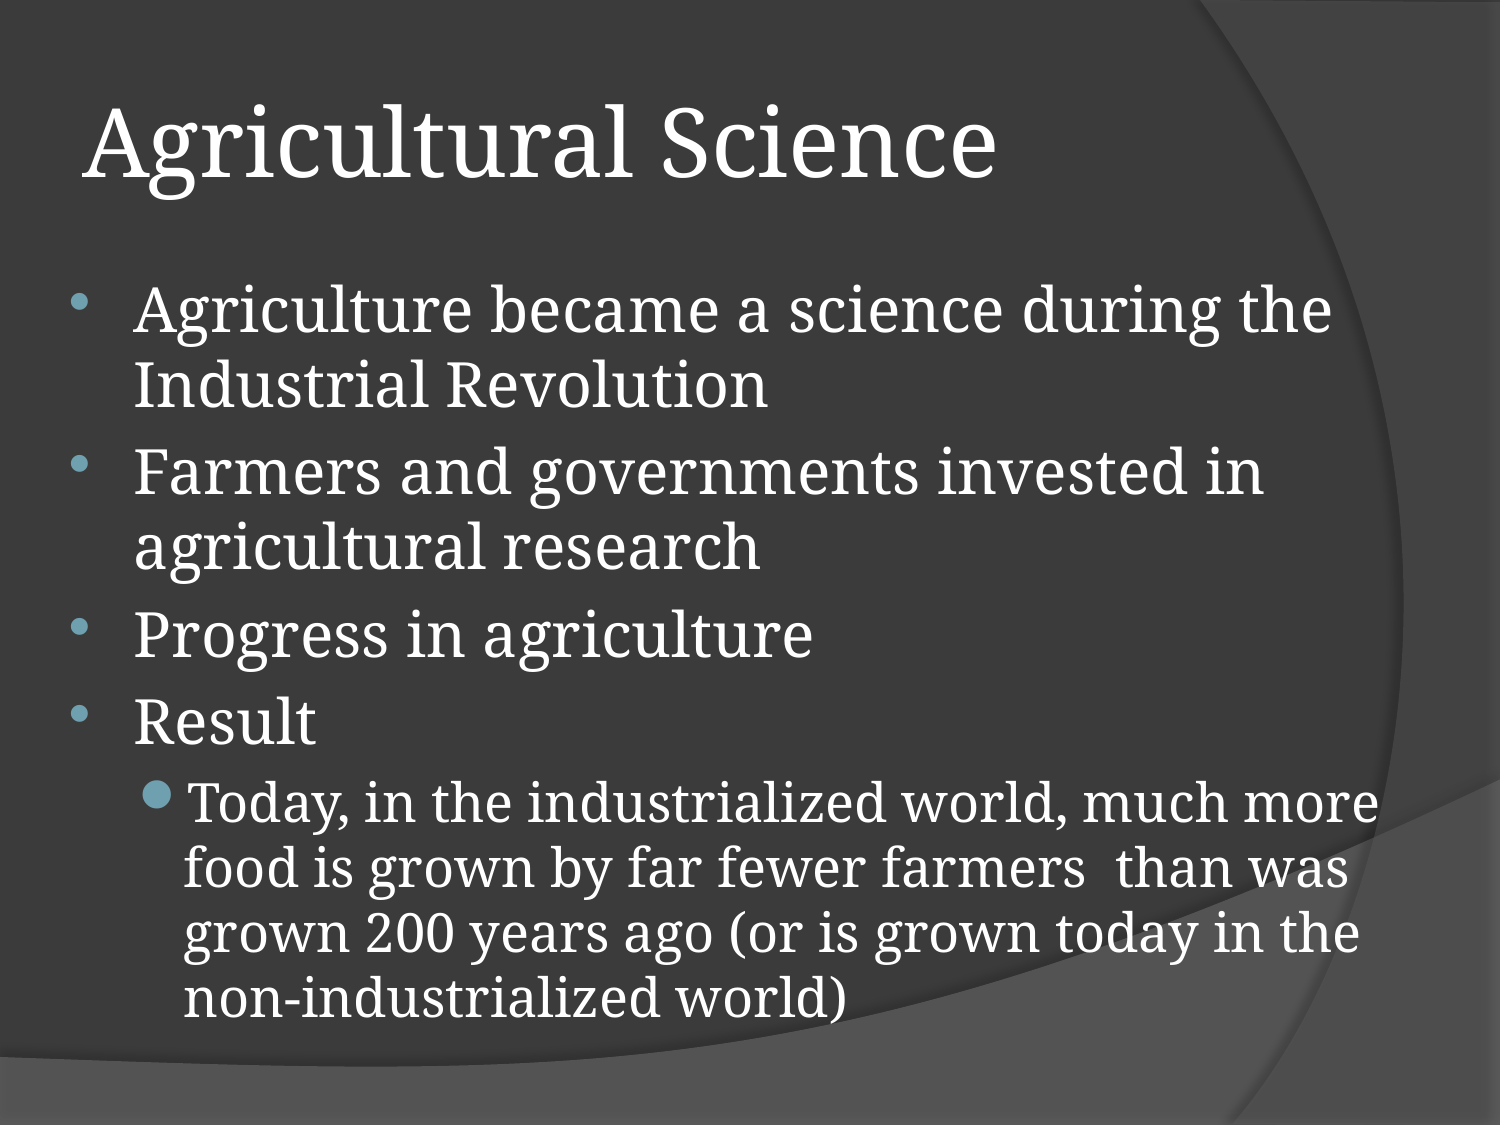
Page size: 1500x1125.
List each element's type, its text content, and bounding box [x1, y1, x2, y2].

list Agriculture became a science during the Industrial Revolution Farmers and governments invested in agricultural research Progress in agriculture Result Today, in the industrialized world, much more food is grown by far fewer farmers than was grown 200 years ago (or is grown today in the non-industrialized world) [50, 262, 1450, 1088]
title Agricultural Science [75, 45, 1300, 233]
